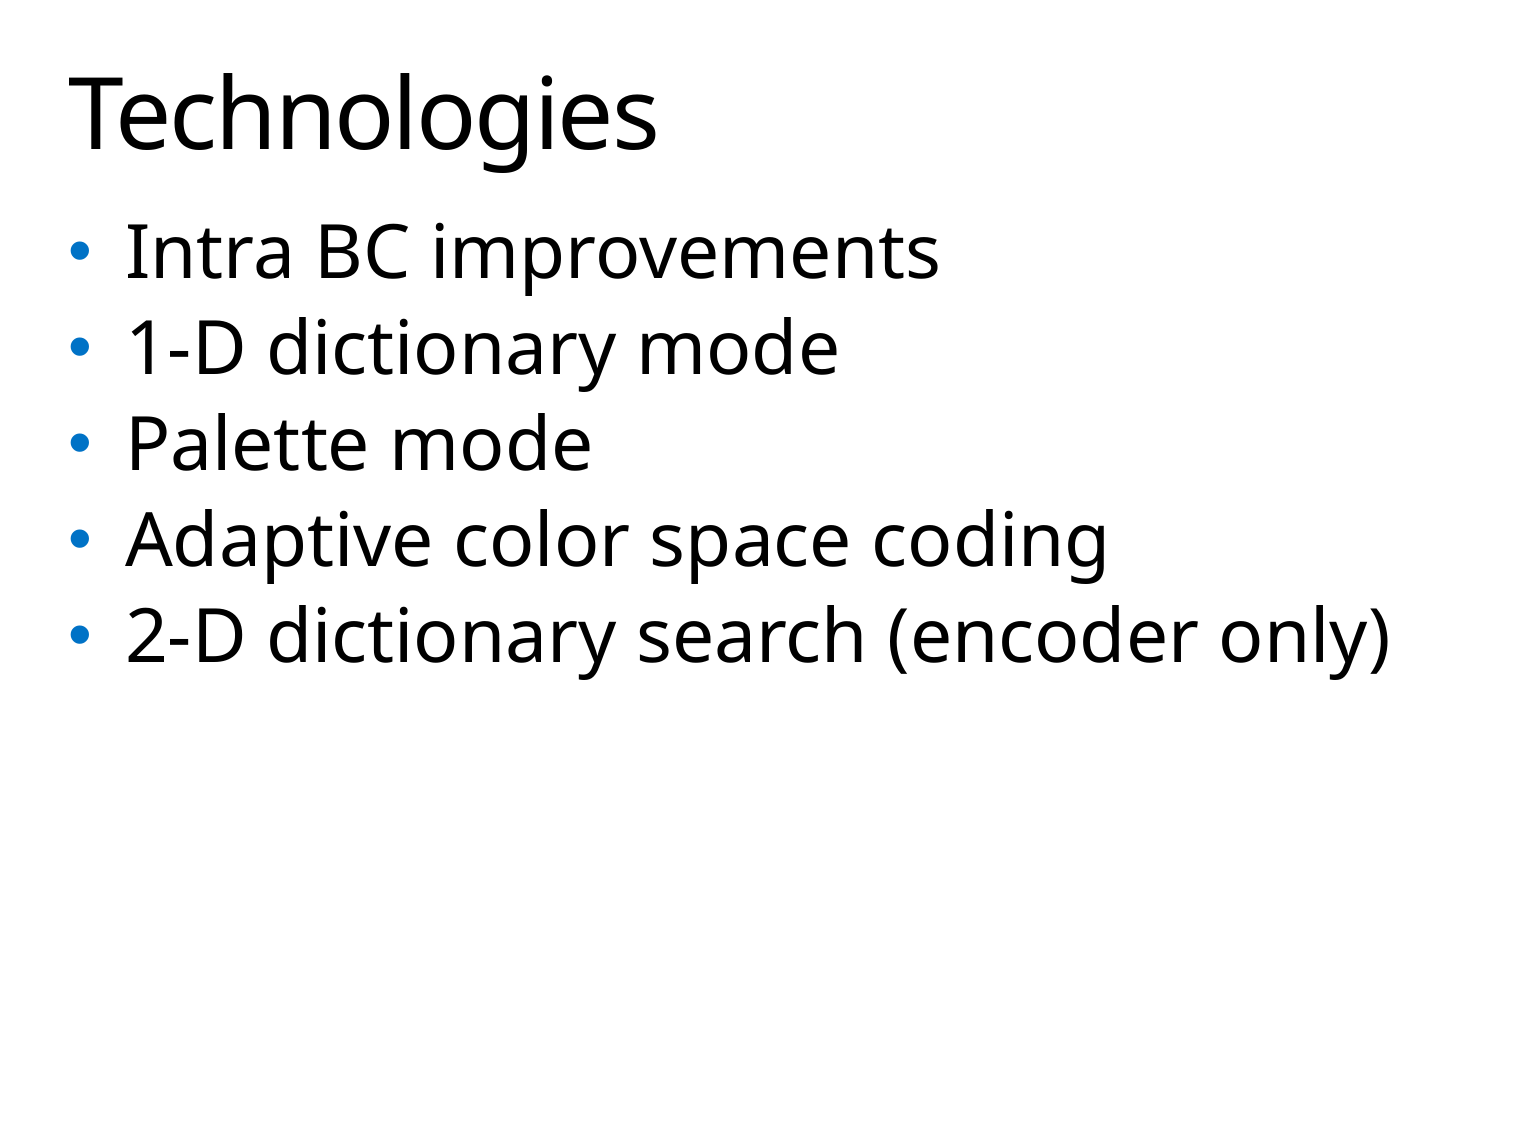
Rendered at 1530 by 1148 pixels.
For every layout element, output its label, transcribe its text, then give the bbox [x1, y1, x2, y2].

list Intra BC improvements 1-D dictionary mode Palette mode Adaptive color space coding 2-D dictionary search (encoder only) [44, 199, 1485, 711]
title Technologies [44, 48, 1485, 199]
